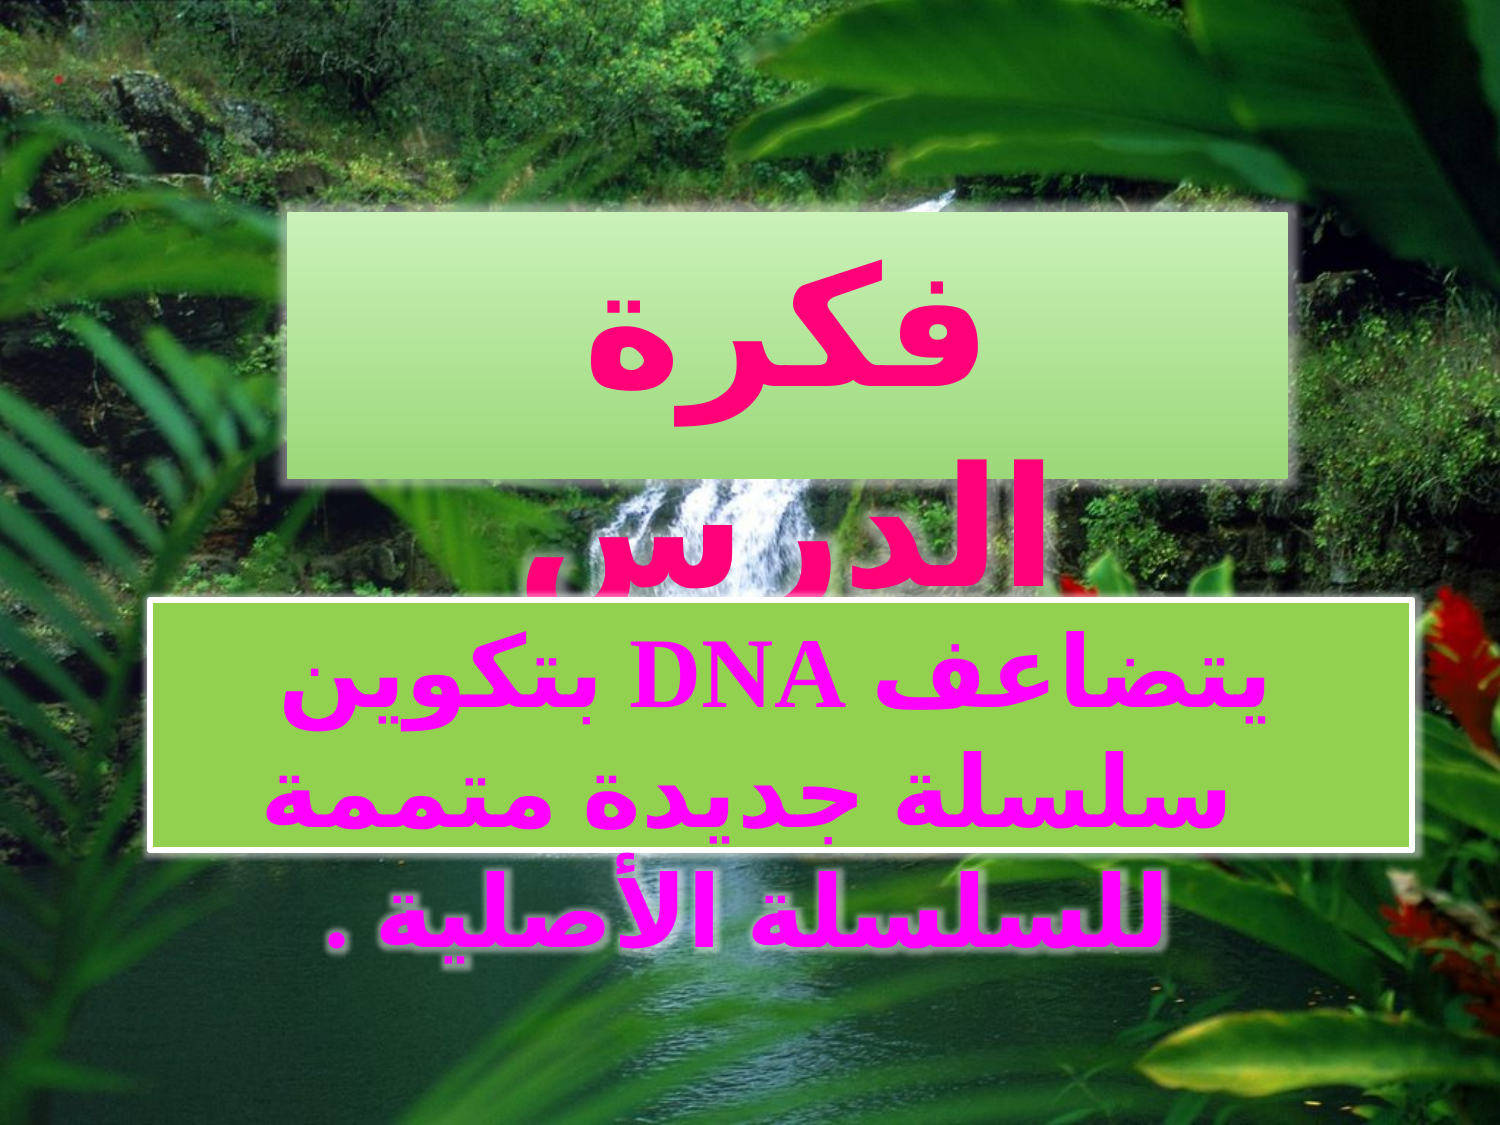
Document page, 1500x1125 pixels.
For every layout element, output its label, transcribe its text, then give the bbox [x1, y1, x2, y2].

picture [0, 0, 1500, 1125]
text_box يتضاعف DNA بتكوين سلسلة جديدة متممة للسلسلة الأصلية . [147, 597, 1415, 853]
text_box فكرة الدرس [287, 212, 1288, 479]
